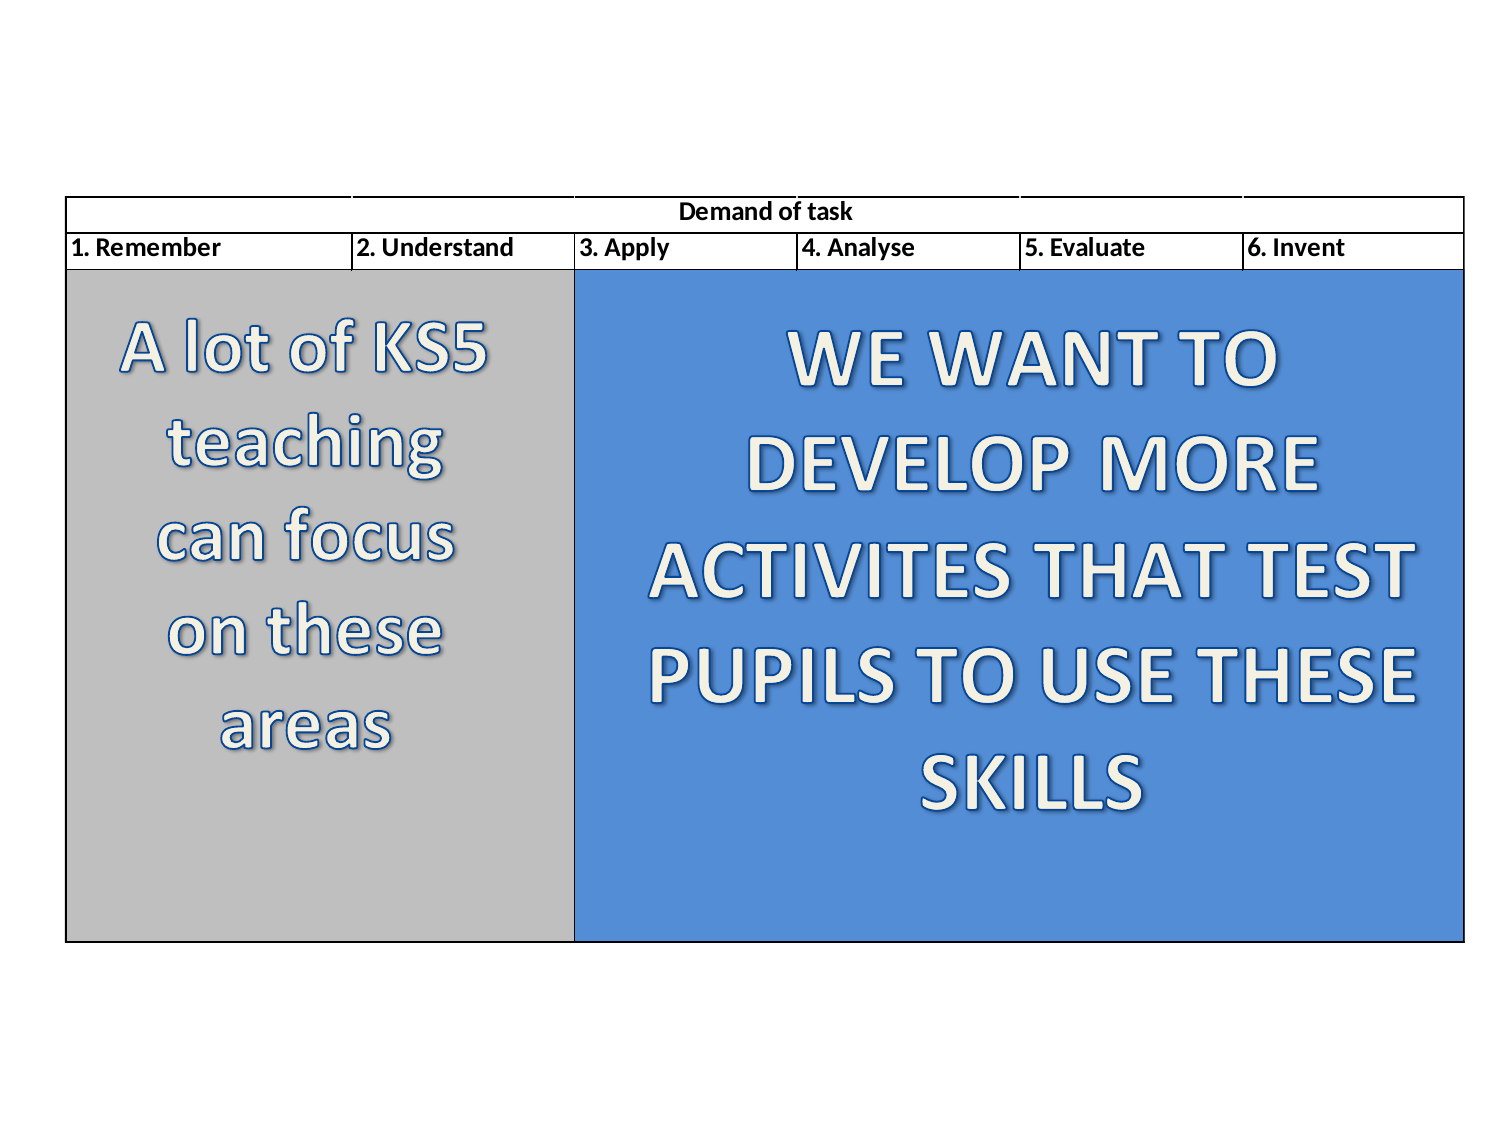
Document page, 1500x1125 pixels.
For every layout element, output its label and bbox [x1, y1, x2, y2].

picture [64, 195, 1467, 945]
